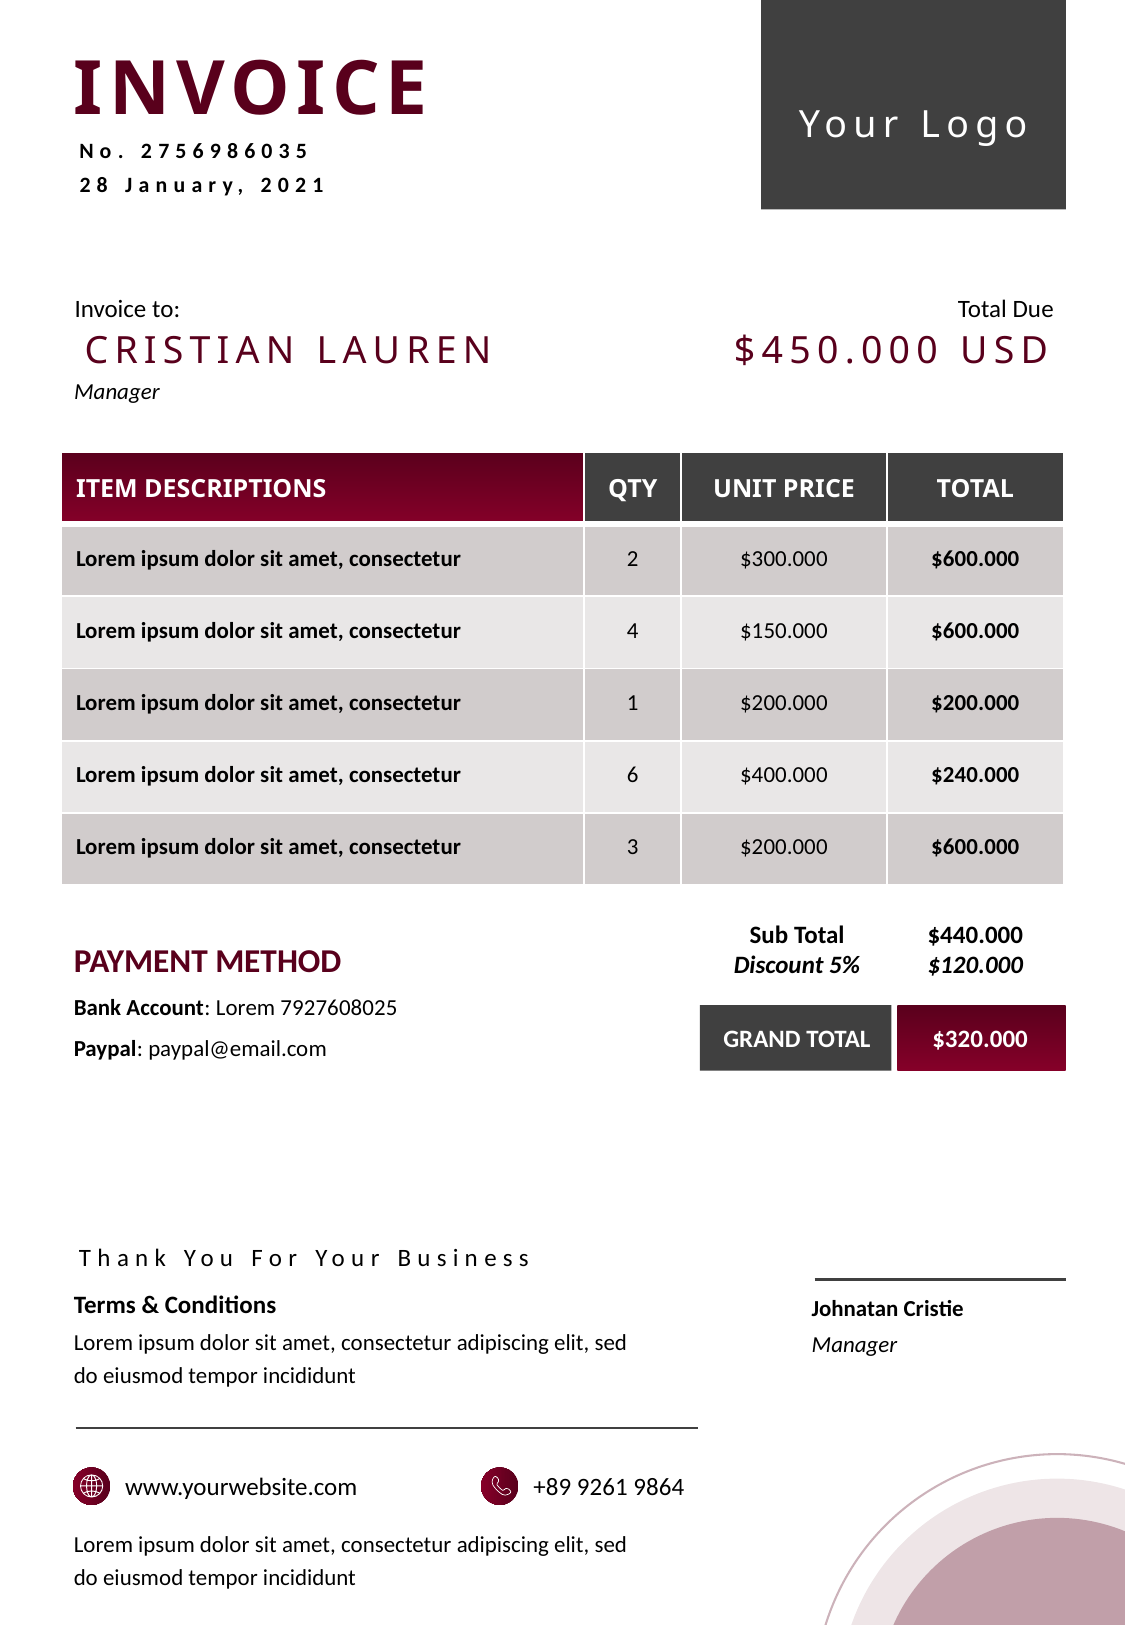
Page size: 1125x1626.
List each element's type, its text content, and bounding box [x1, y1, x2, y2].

text_box Manager [796, 1321, 1085, 1364]
text_box Paypal: paypal@email.com [59, 1026, 433, 1069]
text_box Lorem ipsum dolor sit amet, consectetur adipiscing elit, sed do eiusmod tempor incididunt [59, 1314, 671, 1396]
text_box $320.000 [894, 1015, 1067, 1060]
table_cell Lorem ipsum dolor sit amet, consectetur [62, 814, 583, 884]
table_cell Lorem ipsum dolor sit amet, consectetur [62, 527, 583, 595]
text_box 28 January, 2021 [64, 163, 339, 205]
table_cell $200.000 [888, 669, 1063, 740]
text_box No. 2756986035 [64, 129, 323, 163]
text_box Your Logo [784, 92, 1043, 152]
table_cell 3 [585, 814, 680, 884]
table_cell 1 [585, 669, 680, 740]
text_box Invoice to: [59, 284, 196, 330]
text_box Thank You For Your Business [64, 1234, 545, 1280]
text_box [814, 1454, 1125, 1625]
text_box $450.000 USD [718, 318, 1064, 379]
table_header QTY [585, 453, 680, 521]
table_cell $600.000 [888, 597, 1063, 668]
table_cell $300.000 [682, 527, 886, 595]
table_header TOTAL [888, 453, 1063, 521]
table_header ITEM DESCRIPTIONS [62, 453, 583, 521]
text_box [699, 1060, 892, 1072]
text_box Sub Total Discount 5% [711, 910, 884, 986]
table_cell Lorem ipsum dolor sit amet, consectetur [62, 597, 583, 668]
table_cell 4 [585, 597, 680, 668]
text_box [481, 1463, 718, 1509]
text_box [760, 0, 1067, 210]
text_box CRISTIAN LAUREN [69, 318, 507, 379]
table_header UNIT PRICE [682, 453, 886, 521]
text_box [699, 1004, 892, 1015]
text_box Johnatan Cristie [796, 1286, 1085, 1321]
text_box Manager [59, 369, 175, 412]
table_cell $240.000 [888, 742, 1063, 812]
text_box [896, 1004, 1067, 1015]
table_cell $200.000 [682, 669, 886, 740]
text_box GRAND TOTAL [692, 1015, 894, 1060]
text_box $440.000 $120.000 [889, 910, 1062, 986]
table_cell $150.000 [682, 597, 886, 668]
table_cell $600.000 [888, 527, 1063, 595]
text_box INVOICE [59, 32, 638, 137]
table_cell $400.000 [682, 742, 886, 812]
text_box Lorem ipsum dolor sit amet, consectetur adipiscing elit, sed do eiusmod tempor incididunt [59, 1516, 671, 1598]
table_cell 6 [585, 742, 680, 812]
table_cell $200.000 [682, 814, 886, 884]
text_box Terms & Conditions [59, 1281, 400, 1326]
table_cell Lorem ipsum dolor sit amet, consectetur [62, 742, 583, 812]
text_box [896, 1060, 1067, 1072]
text_box Bank Account: Lorem 7927608025 [59, 985, 433, 1026]
table_cell Lorem ipsum dolor sit amet, consectetur [62, 669, 583, 740]
table_cell $600.000 [888, 814, 1063, 884]
table_cell 2 [585, 527, 680, 595]
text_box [72, 1463, 474, 1509]
text_box PAYMENT METHOD [59, 931, 400, 985]
text_box Total Due [942, 284, 1069, 330]
